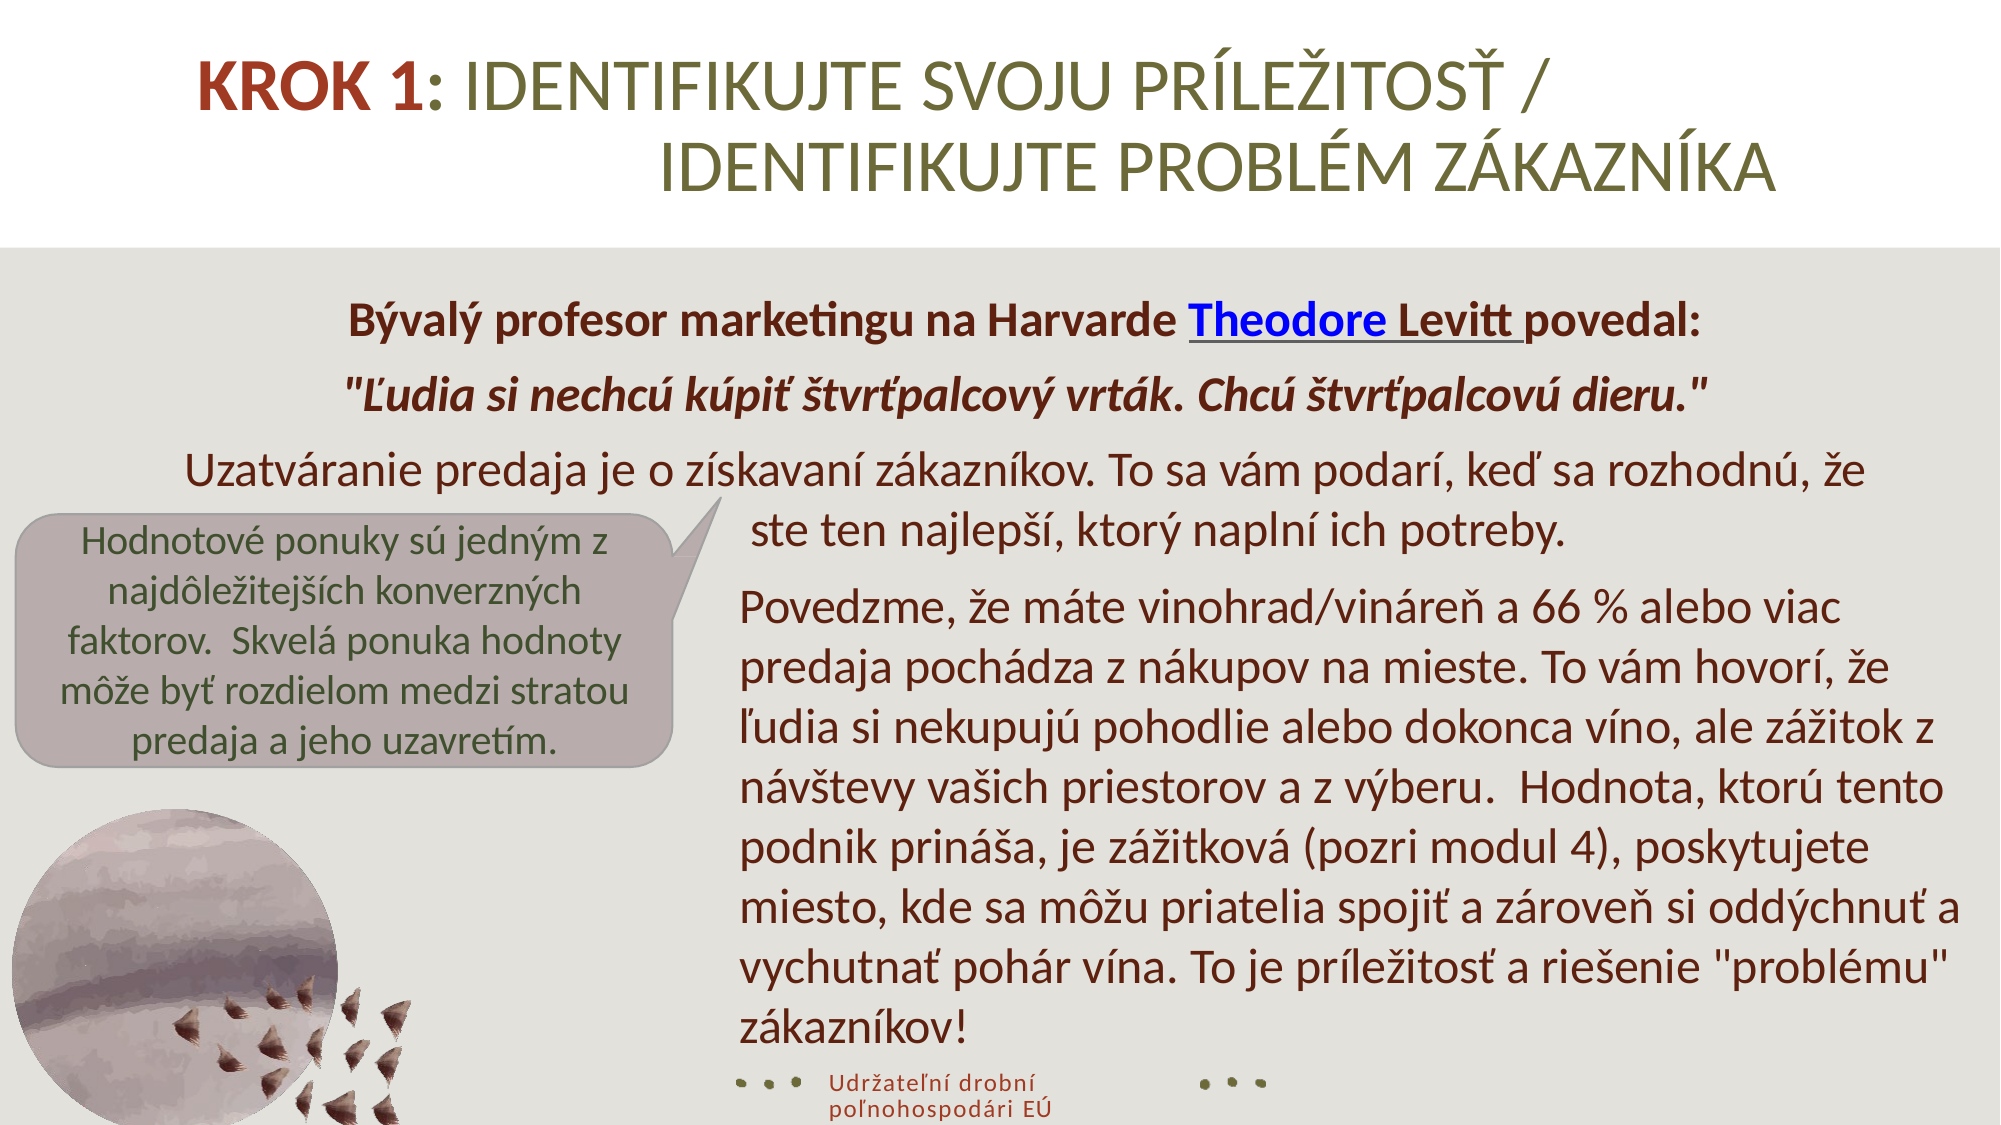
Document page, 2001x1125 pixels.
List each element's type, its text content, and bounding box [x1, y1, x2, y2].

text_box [14, 496, 723, 769]
picture [1196, 1054, 1270, 1120]
picture [732, 1046, 805, 1120]
text_box Bývalý profesor marketingu na Harvarde Theodore Levitt povedal: "Ľudia si nechcú kúpiť štvrťpalcový vrták. Chcú štvrťpalcovú dieru." Uzatváranie predaja je o získavaní zákazníkov. To sa vám podarí, keď sa rozhodnú, že [174, 269, 1877, 497]
footer Udržateľní drobní poľnohospodári EÚ [826, 1070, 1172, 1125]
picture [1, 735, 475, 1125]
title KROK 1: IDENTIFIKUJTE SVOJU PRÍLEŽITOSŤ / IDENTIFIKUJTE PROBLÉM ZÁKAZNÍKA [195, 32, 1842, 233]
text_box ste ten najlepší, ktorý naplní ich potreby. Povedzme, že máte vinohrad/vináreň a 66 % alebo viac predaja pochádza z nákupov na mieste. To vám hovorí, že ľudia si nekupujú pohodlie alebo dokonca víno, ale zážitok z návštevy vašich priestorov a z výberu. Hodnota, ktorú tento podnik prináša, je zážitková (pozri modul 4), poskytujete miesto, kde sa môžu priatelia spojiť a zároveň si oddýchnuť a vychutnať pohár vína. To je príležitosť a riešenie "problému" zákazníkov! [737, 478, 1977, 1054]
